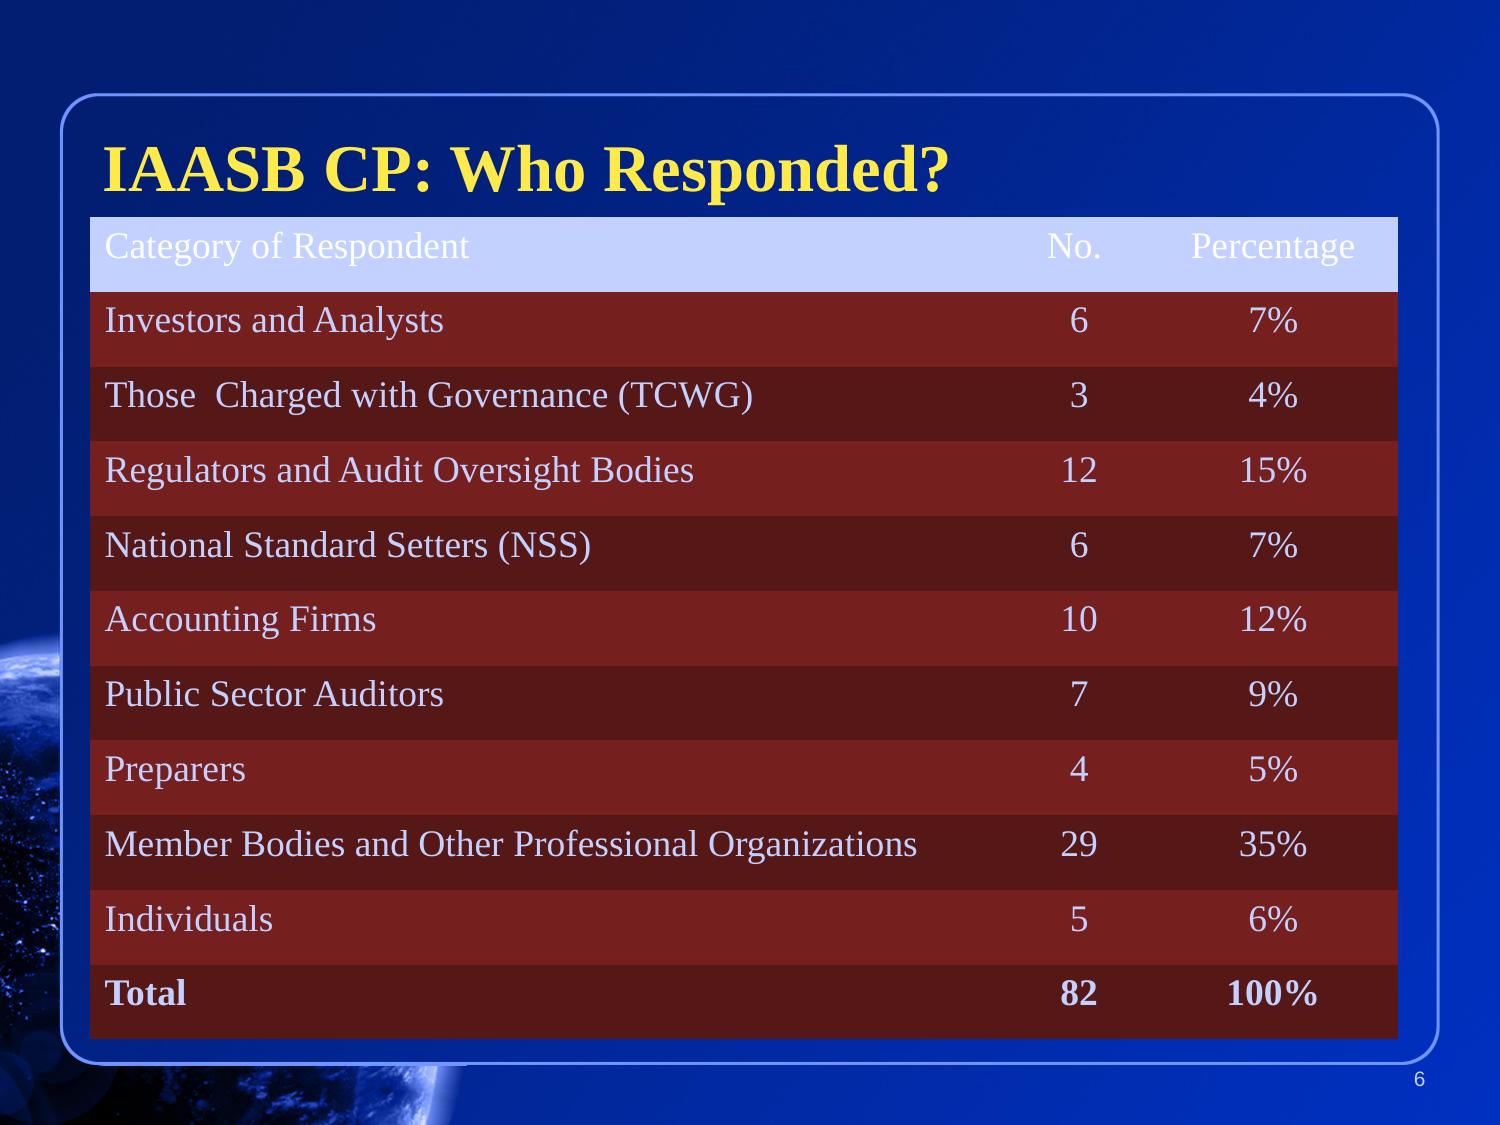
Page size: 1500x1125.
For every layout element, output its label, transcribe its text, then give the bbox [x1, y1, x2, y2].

table_cell Investors and Analysts [90, 292, 1010, 367]
table_cell 5% [1149, 740, 1398, 815]
table_cell 7% [1149, 516, 1398, 591]
table_cell 29 [1010, 815, 1149, 890]
table_cell 82 [1010, 965, 1149, 1039]
table_cell Public Sector Auditors [90, 666, 1010, 740]
table_cell 35% [1149, 815, 1398, 890]
table_cell Accounting Firms [90, 591, 1010, 666]
table_cell 7% [1149, 292, 1398, 367]
table_cell 9% [1149, 666, 1398, 740]
table_header Percentage [1149, 217, 1398, 292]
table_cell 6 [1010, 516, 1149, 591]
table_cell 100% [1149, 965, 1398, 1039]
table_cell 5 [1010, 890, 1149, 965]
table_cell Total [90, 965, 1010, 1039]
table_header No. [1010, 217, 1149, 292]
table_cell Those Charged with Governance (TCWG) [90, 367, 1010, 441]
slide_number 6 [1090, 1058, 1441, 1105]
table_cell Member Bodies and Other Professional Organizations [90, 815, 1010, 890]
table_cell 12% [1149, 591, 1398, 666]
table_cell 6 [1010, 292, 1149, 367]
table_cell 4 [1010, 740, 1149, 815]
table_cell 7 [1010, 666, 1149, 740]
picture [0, 0, 1500, 1125]
table_cell 10 [1010, 591, 1149, 666]
table_cell 6% [1149, 890, 1398, 965]
table_header Category of Respondent [90, 217, 1010, 292]
table_cell 15% [1149, 441, 1398, 516]
table_cell Regulators and Audit Oversight Bodies [90, 441, 1010, 516]
list IAASB CP: Who Responded? [87, 116, 1390, 214]
table_cell 3 [1010, 367, 1149, 441]
table_cell 12 [1010, 441, 1149, 516]
table_cell Individuals [90, 890, 1010, 965]
table_cell 4% [1149, 367, 1398, 441]
table_cell National Standard Setters (NSS) [90, 516, 1010, 591]
table_cell Preparers [90, 740, 1010, 815]
